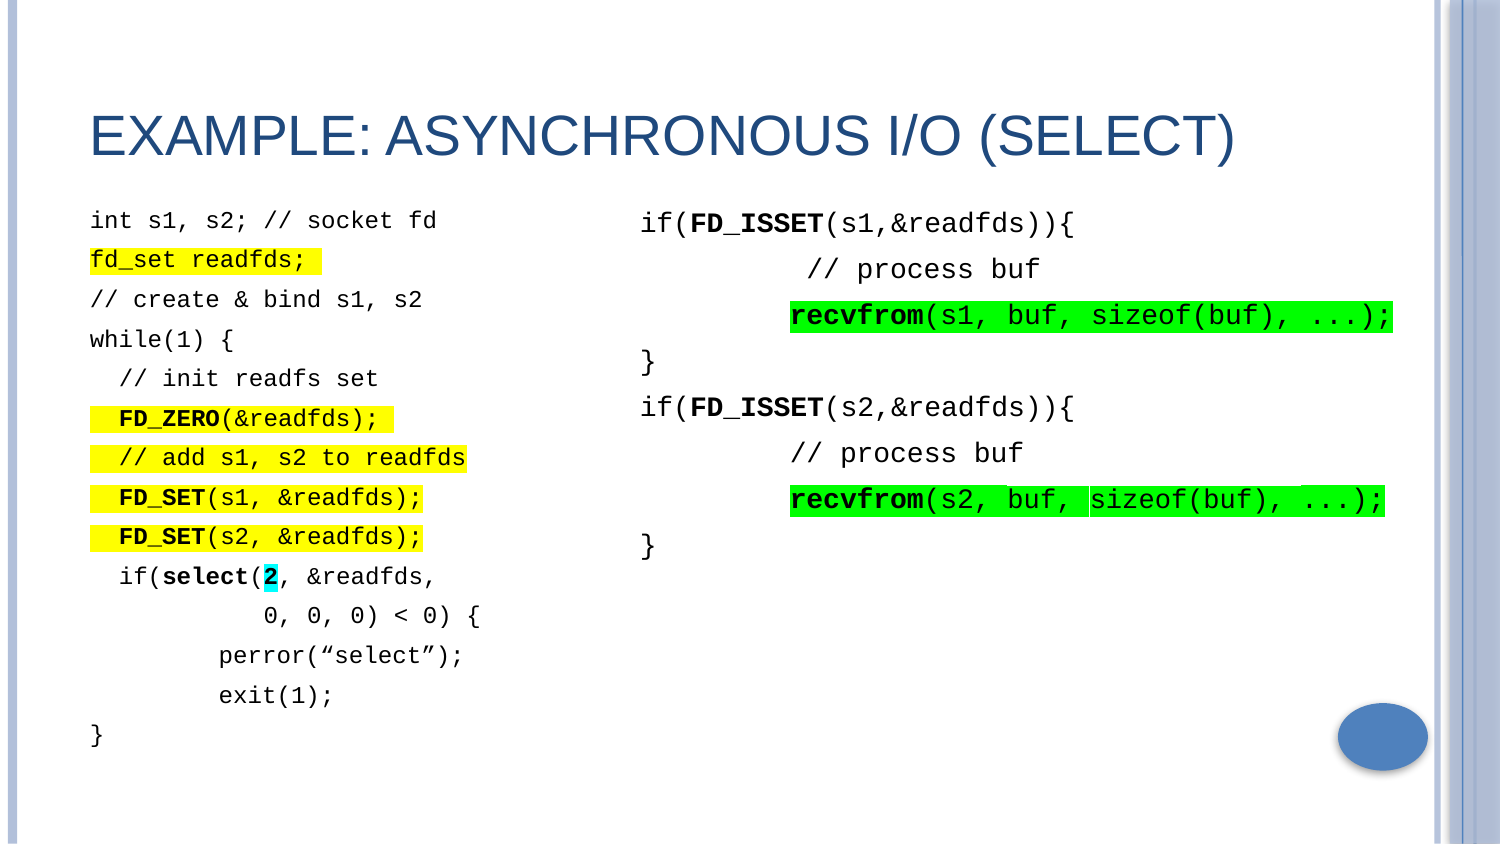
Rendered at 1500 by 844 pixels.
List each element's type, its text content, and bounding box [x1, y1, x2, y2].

list int s1, s2; // socket fd fd_set readfds; // create & bind s1, s2 while(1) { // init readfs set FD_ZERO(&readfds); // add s1, s2 to readfds FD_SET(s1, &readfds); FD_SET(s2, &readfds); if(select(2, &readfds, 0, 0, 0) < 0) { perror(“select”); exit(1); } [75, 196, 624, 760]
title Example: Asynchronous I/O (Select) [75, 33, 1300, 175]
list if(FD_ISSET(s1,&readfds)){ // process buf recvfrom(s1, buf, sizeof(buf), ...); } if(FD_ISSET(s2,&readfds)){ // process buf recvfrom(s2, buf, sizeof(buf), ...); } [624, 196, 1425, 760]
